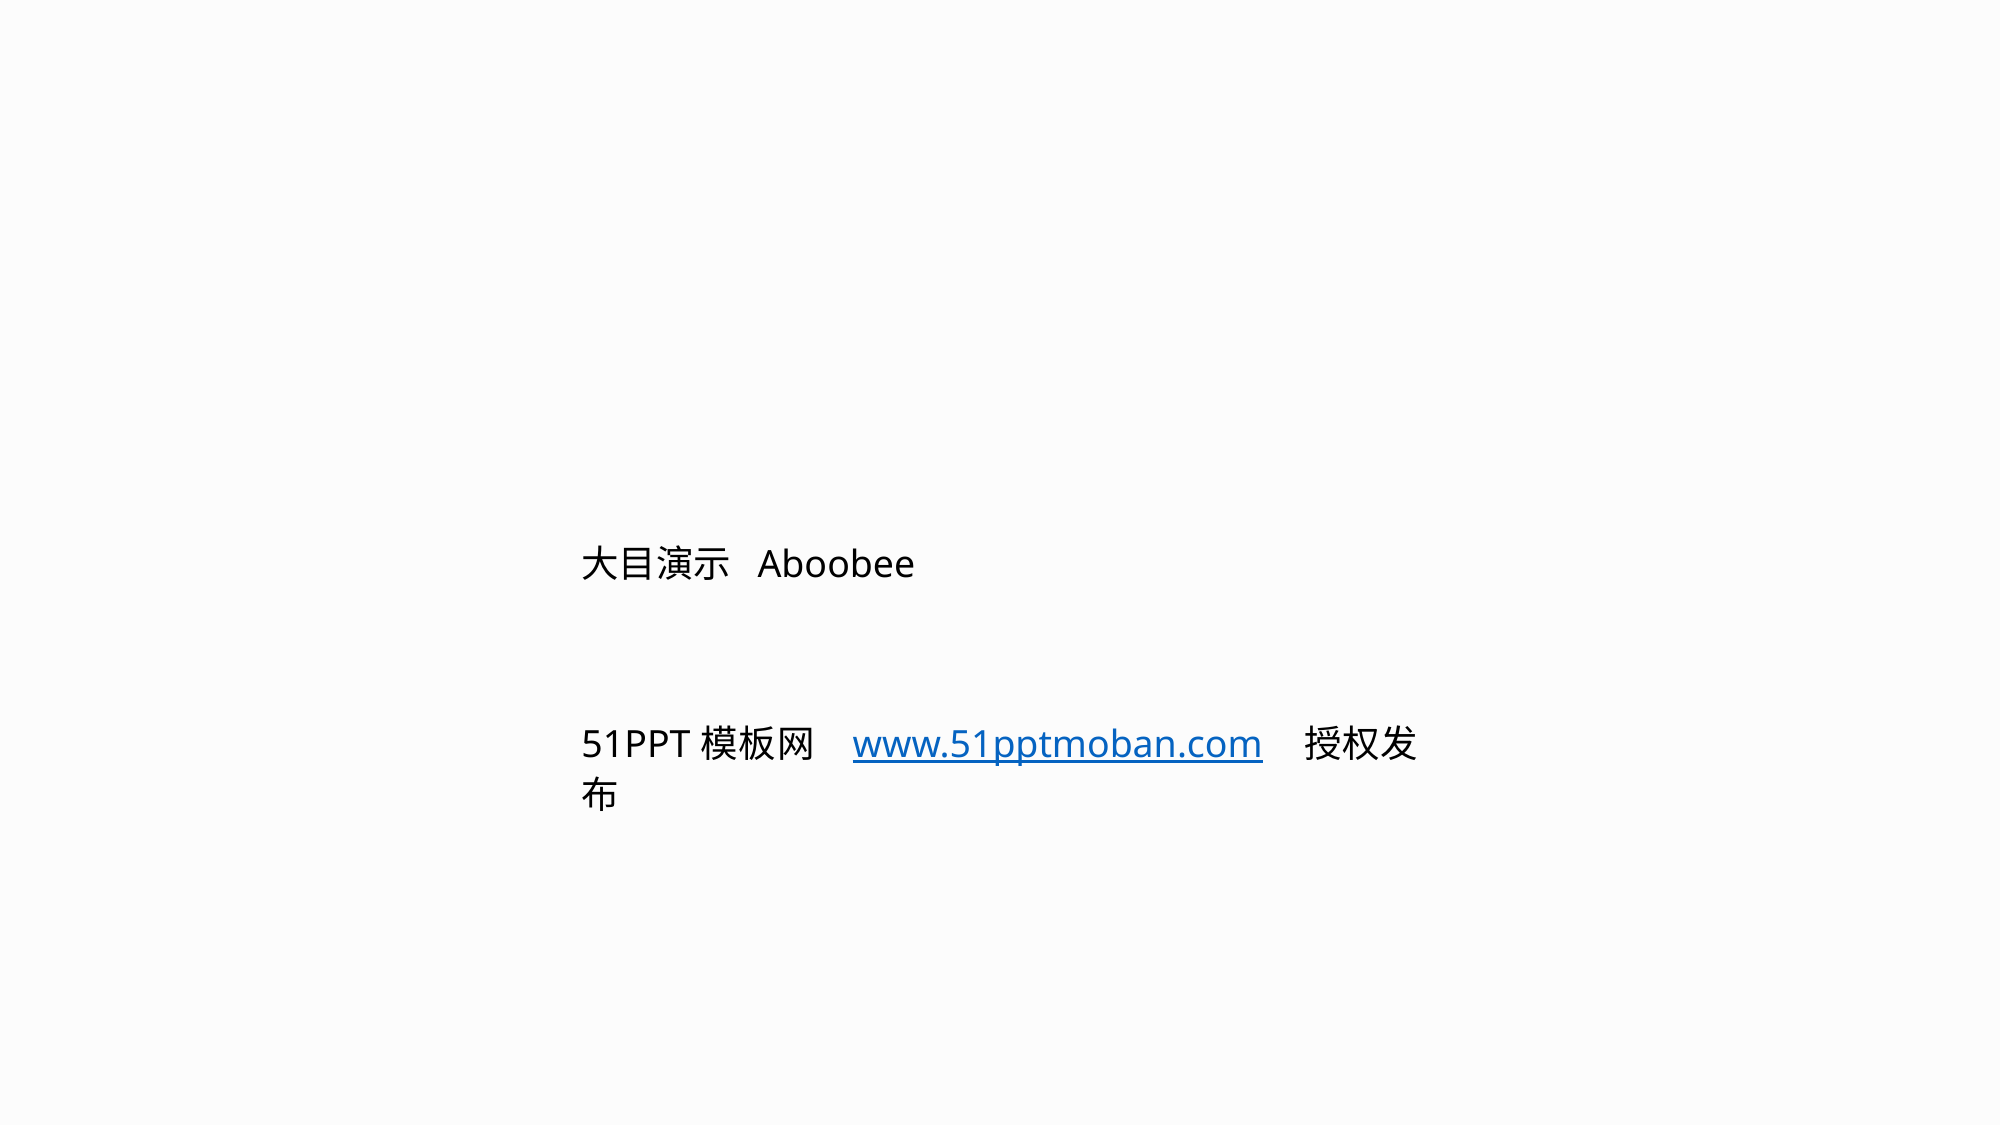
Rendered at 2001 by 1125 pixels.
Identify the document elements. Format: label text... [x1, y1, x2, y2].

text_box 大目演示 Aboobee 51PPT模板网 www.51pptmoban.com 授权发布 [566, 532, 1434, 778]
